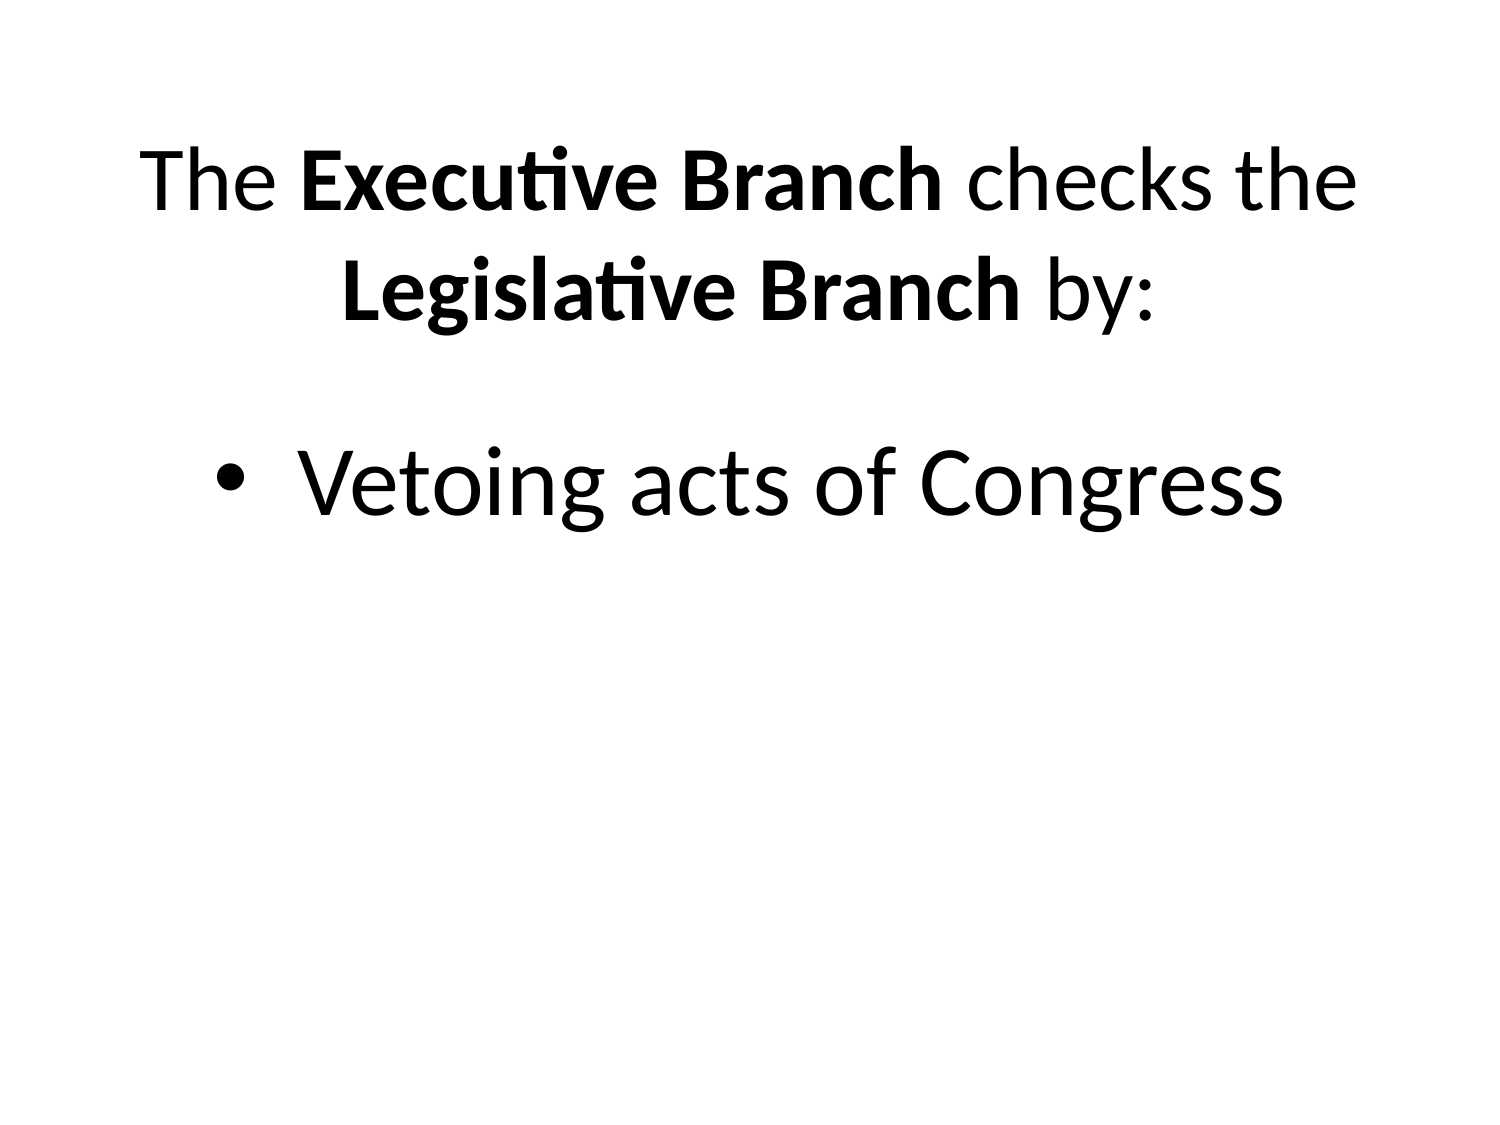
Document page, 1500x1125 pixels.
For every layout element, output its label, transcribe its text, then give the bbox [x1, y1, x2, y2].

title The Executive Branch checks the Legislative Branch by: [112, 108, 1388, 350]
subtitle Vetoing acts of Congress [112, 407, 1388, 1022]
